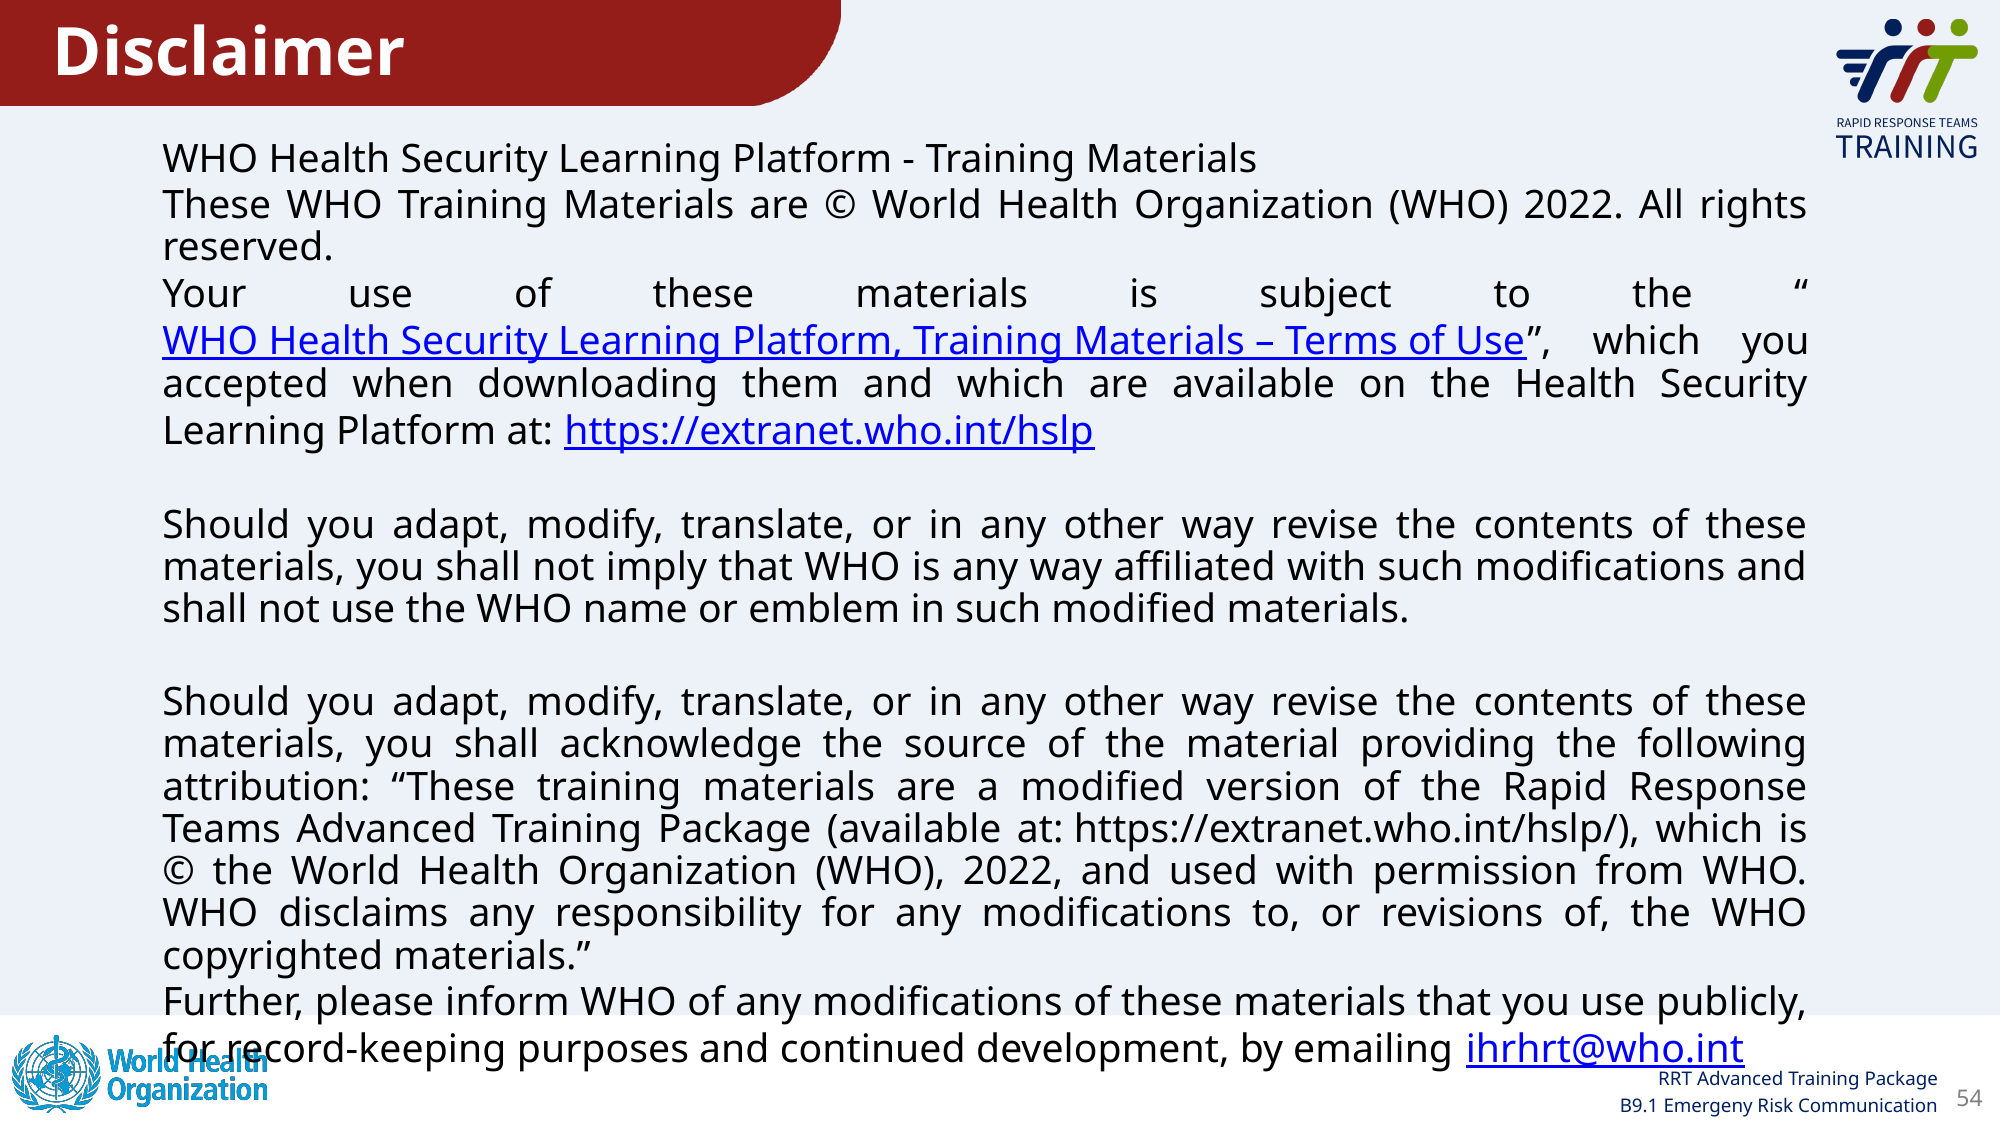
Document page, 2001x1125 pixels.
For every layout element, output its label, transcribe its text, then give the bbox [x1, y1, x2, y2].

picture [50, 1108, 62, 1113]
picture [12, 1035, 54, 1068]
picture [1835, 19, 1978, 167]
list WHO Health Security Learning Platform - Training Materials These WHO Training Materials are © World Health Organization (WHO) 2022. All rights reserved. Your use of these materials is subject to the “WHO Health Security Learning Platform, Training Materials – Terms of Use”, which you accepted when downloading them and which are available on the Health Security Learning Platform at: https://extranet.who.int/hslp Should you adapt, modify, translate, or in any other way revise the contents of these materials, you shall not imply that WHO is any way affiliated with such modifications and shall not use the WHO name or emblem in such modified materials. Should you adapt, modify, translate, or in any other way revise the contents of these materials, you shall acknowledge the source of the material providing the following attribution: “These training materials are a modified version of the Rapid Response Teams Advanced Training Package (available at: https://extranet.who.int/hslp/), which is © the World Health Organization (WHO), 2022, and used with permission from WHO. WHO disclaims any responsibility for any modifications to, or revisions of, the WHO copyrighted materials.” Further, please inform WHO of any modifications of these materials that you use publicly, for record-keeping purposes and continued development, by emailing ihrhrt@who.int [161, 137, 1811, 993]
picture [12, 1083, 48, 1113]
picture [0, 0, 841, 106]
picture [46, 1056, 54, 1062]
picture [24, 1054, 36, 1087]
picture [40, 1062, 47, 1070]
picture [71, 1053, 90, 1091]
picture [30, 1083, 37, 1091]
picture [36, 1088, 78, 1105]
picture [22, 1062, 26, 1077]
picture [34, 1054, 43, 1078]
picture [59, 1035, 267, 1113]
